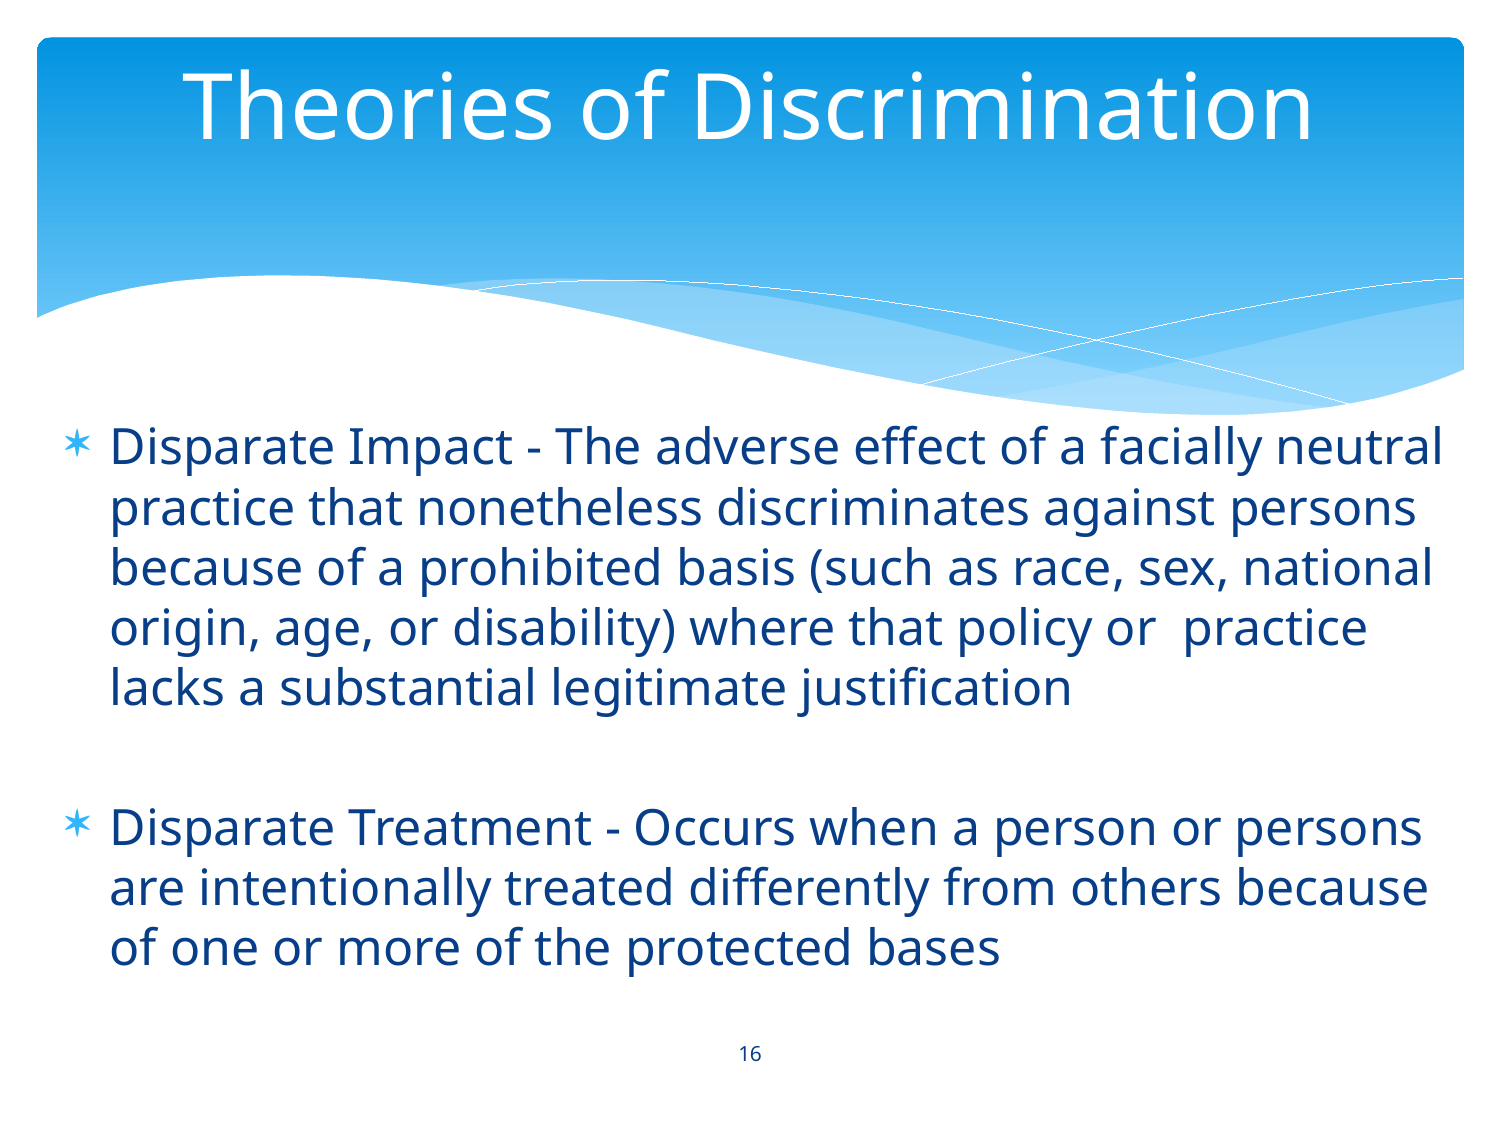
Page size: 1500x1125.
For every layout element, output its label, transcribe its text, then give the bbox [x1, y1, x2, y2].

title Theories of Discrimination [75, 55, 1425, 261]
list Disparate Impact - The adverse effect of a facially neutral practice that nonetheless discriminates against persons because of a prohibited basis (such as race, sex, national origin, age, or disability) where that policy or practice lacks a substantial legitimate justification Disparate Treatment - Occurs when a person or persons are intentionally treated differently from others because of one or more of the protected bases [50, 337, 1463, 1005]
slide_number 16 [654, 1025, 846, 1086]
